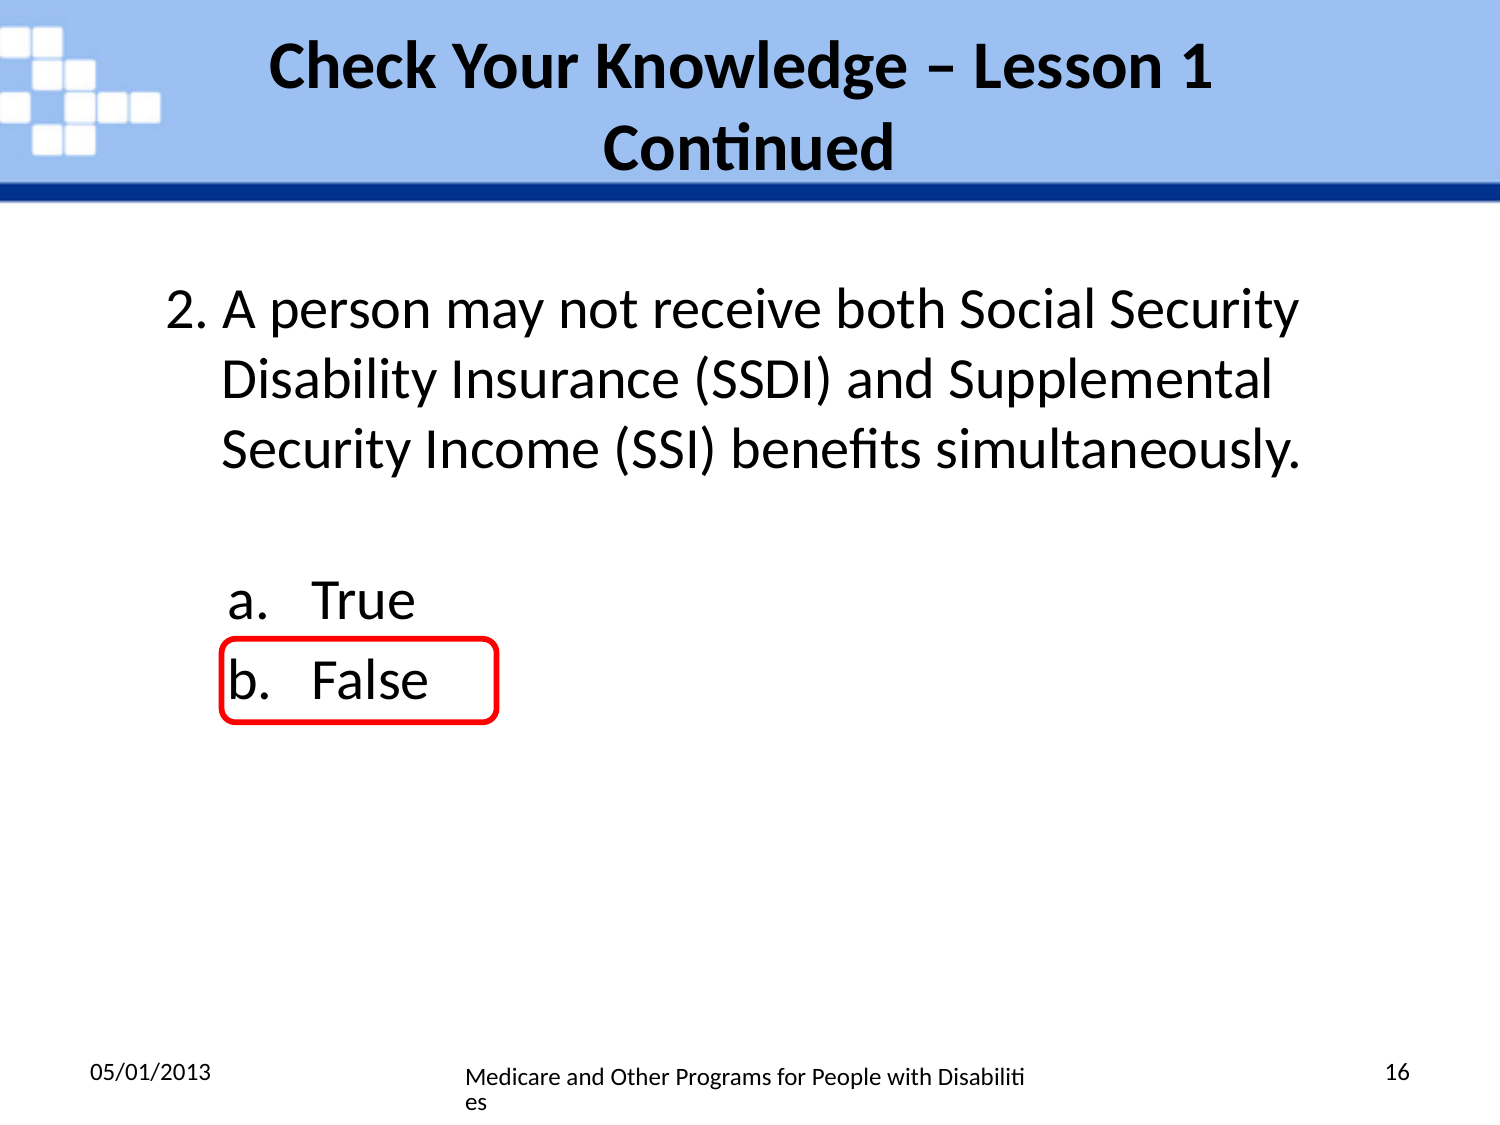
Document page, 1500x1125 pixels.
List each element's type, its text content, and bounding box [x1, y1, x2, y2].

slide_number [75, 1040, 425, 1100]
footer Medicare and Other Programs for People with Disabilities [450, 1050, 1050, 1100]
text_box True False [212, 553, 963, 719]
picture [0, 0, 1500, 1125]
list 2. A person may not receive both Social Security Disability Insurance (SSDI) and Supplemental Security Income (SSI) benefits simultaneously. [150, 262, 1350, 1005]
text_box [219, 636, 499, 725]
slide_number 16 [1074, 1040, 1425, 1100]
title Check Your Knowledge – Lesson 1 Continued [75, 12, 1425, 193]
